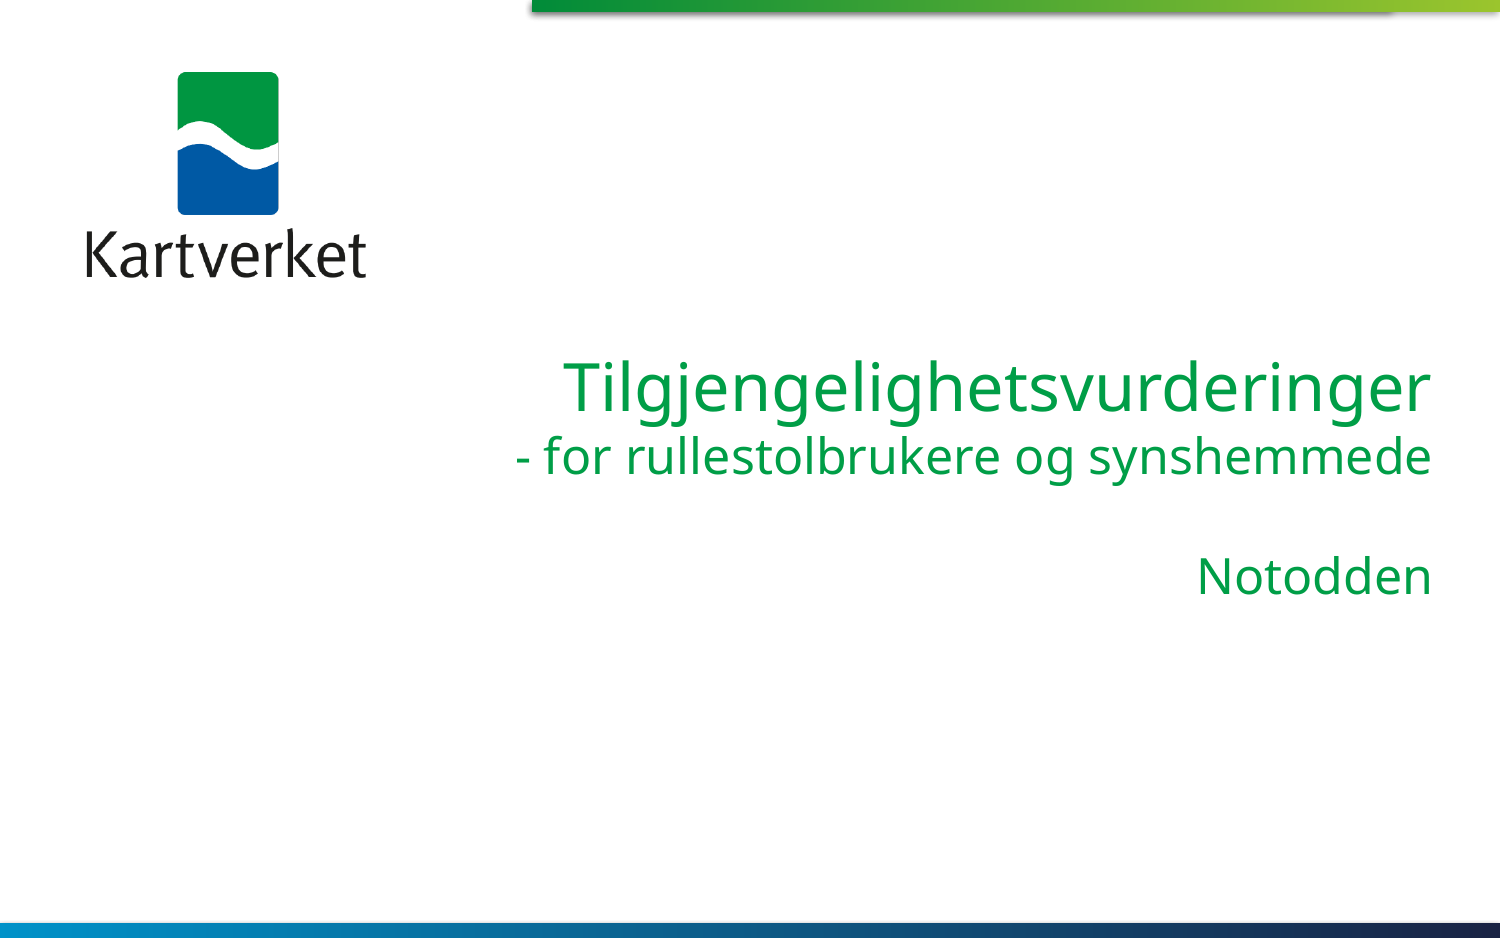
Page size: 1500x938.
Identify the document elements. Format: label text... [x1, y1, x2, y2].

text_box Tilgjengelighetsvurderinger - for rullestolbrukere og synshemmede Notodden [66, 337, 1449, 613]
